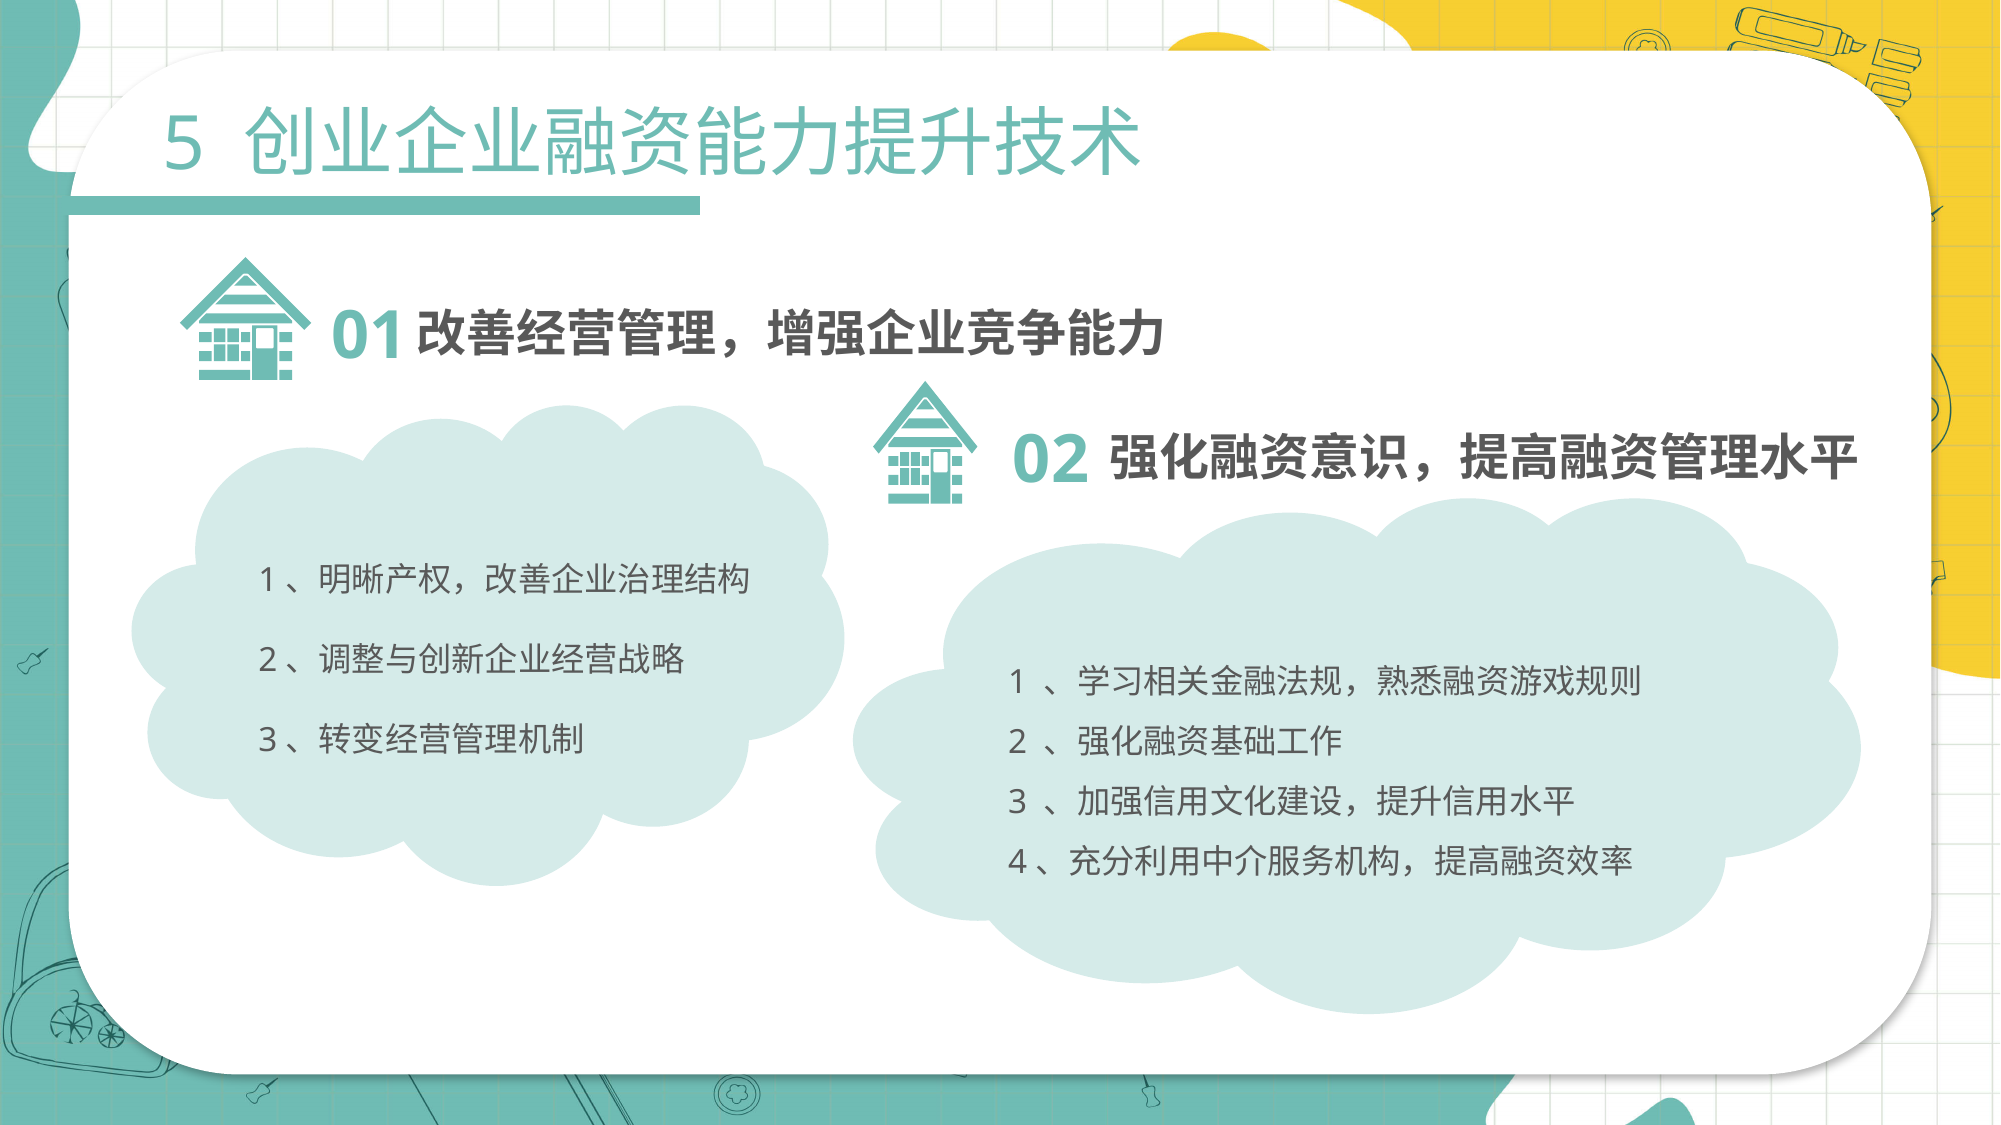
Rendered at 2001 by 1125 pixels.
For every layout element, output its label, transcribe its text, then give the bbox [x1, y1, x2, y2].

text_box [133, 404, 873, 884]
text_box 5 创业企业融资能力提升技术 [148, 87, 1294, 192]
text_box [67, 49, 1933, 1076]
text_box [179, 257, 1402, 381]
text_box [854, 497, 1860, 1012]
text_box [873, 380, 1890, 505]
text_box [62, 196, 700, 215]
picture [0, 0, 2001, 1125]
